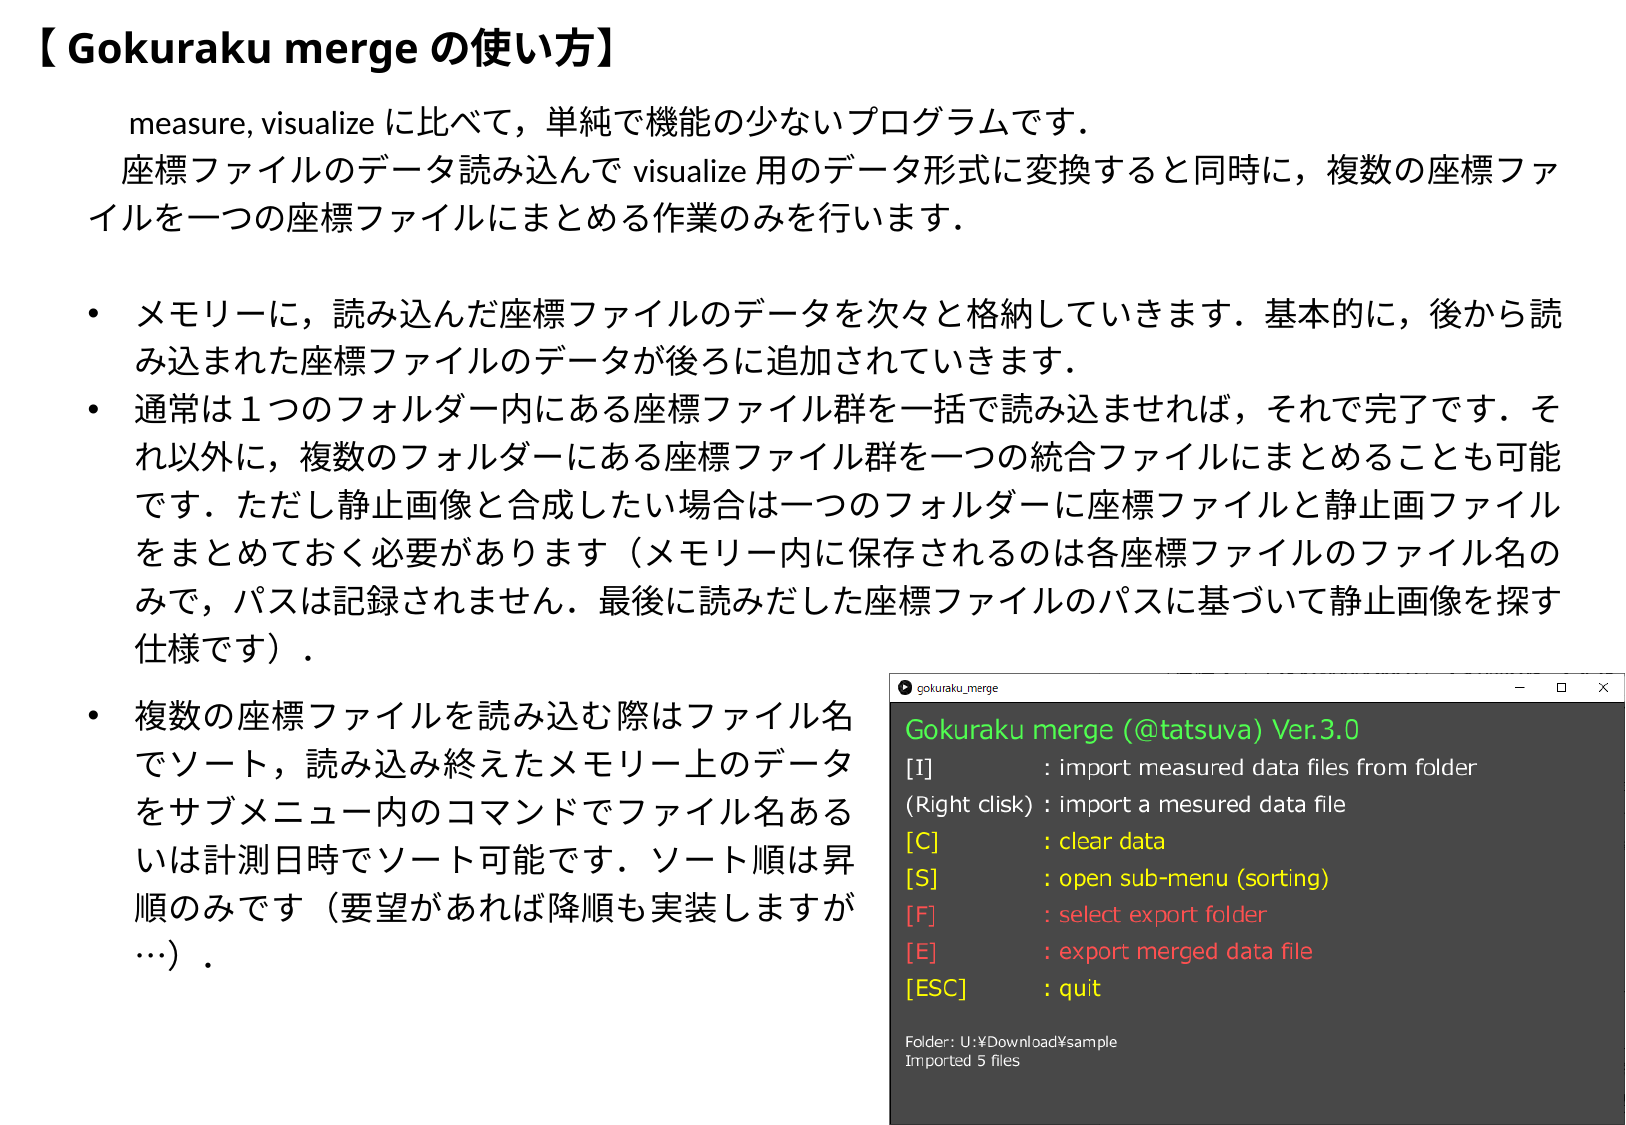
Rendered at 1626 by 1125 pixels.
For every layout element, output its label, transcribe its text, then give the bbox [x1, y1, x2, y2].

title 【Gokuraku mergeの使い方】 [0, 0, 1625, 101]
text_box measure, visualizeに比べて，単純で機能の少ないプログラムです． 座標ファイルのデータ読み込んでvisualize用のデータ形式に変換すると同時に，複数の座標ファイルを一つの座標ファイルにまとめる作業のみを行います． メモリーに，読み込んだ座標ファイルのデータを次々と格納していきます．基本的に，後から読み込まれた座標ファイルのデータが後ろに追加されていきます． 通常は１つのフォルダー内にある座標ファイル群を一括で読み込ませれば，それで完了です．それ以外に，複数のフォルダーにある座標ファイル群を一つの統合ファイルにまとめることも可能です．ただし静止画像と合成したい場合は一つのフォルダーに座標ファイルと静止画ファイルをまとめておく必要があります（メモリー内に保存されるのは各座標ファイルのファイル名のみで，パスは記録されません．最後に読みだした座標ファイルのパスに基づいて静止画像を探す仕様です）． [72, 85, 1578, 676]
text_box 複数の座標ファイルを読み込む際はファイル名でソート，読み込み終えたメモリー上のデータをサブメニュー内のコマンドでファイル名あるいは計測日時でソート可能です．ソート順は昇順のみです（要望があれば降順も実装しますが…）． [72, 679, 871, 983]
picture [889, 673, 1625, 1125]
